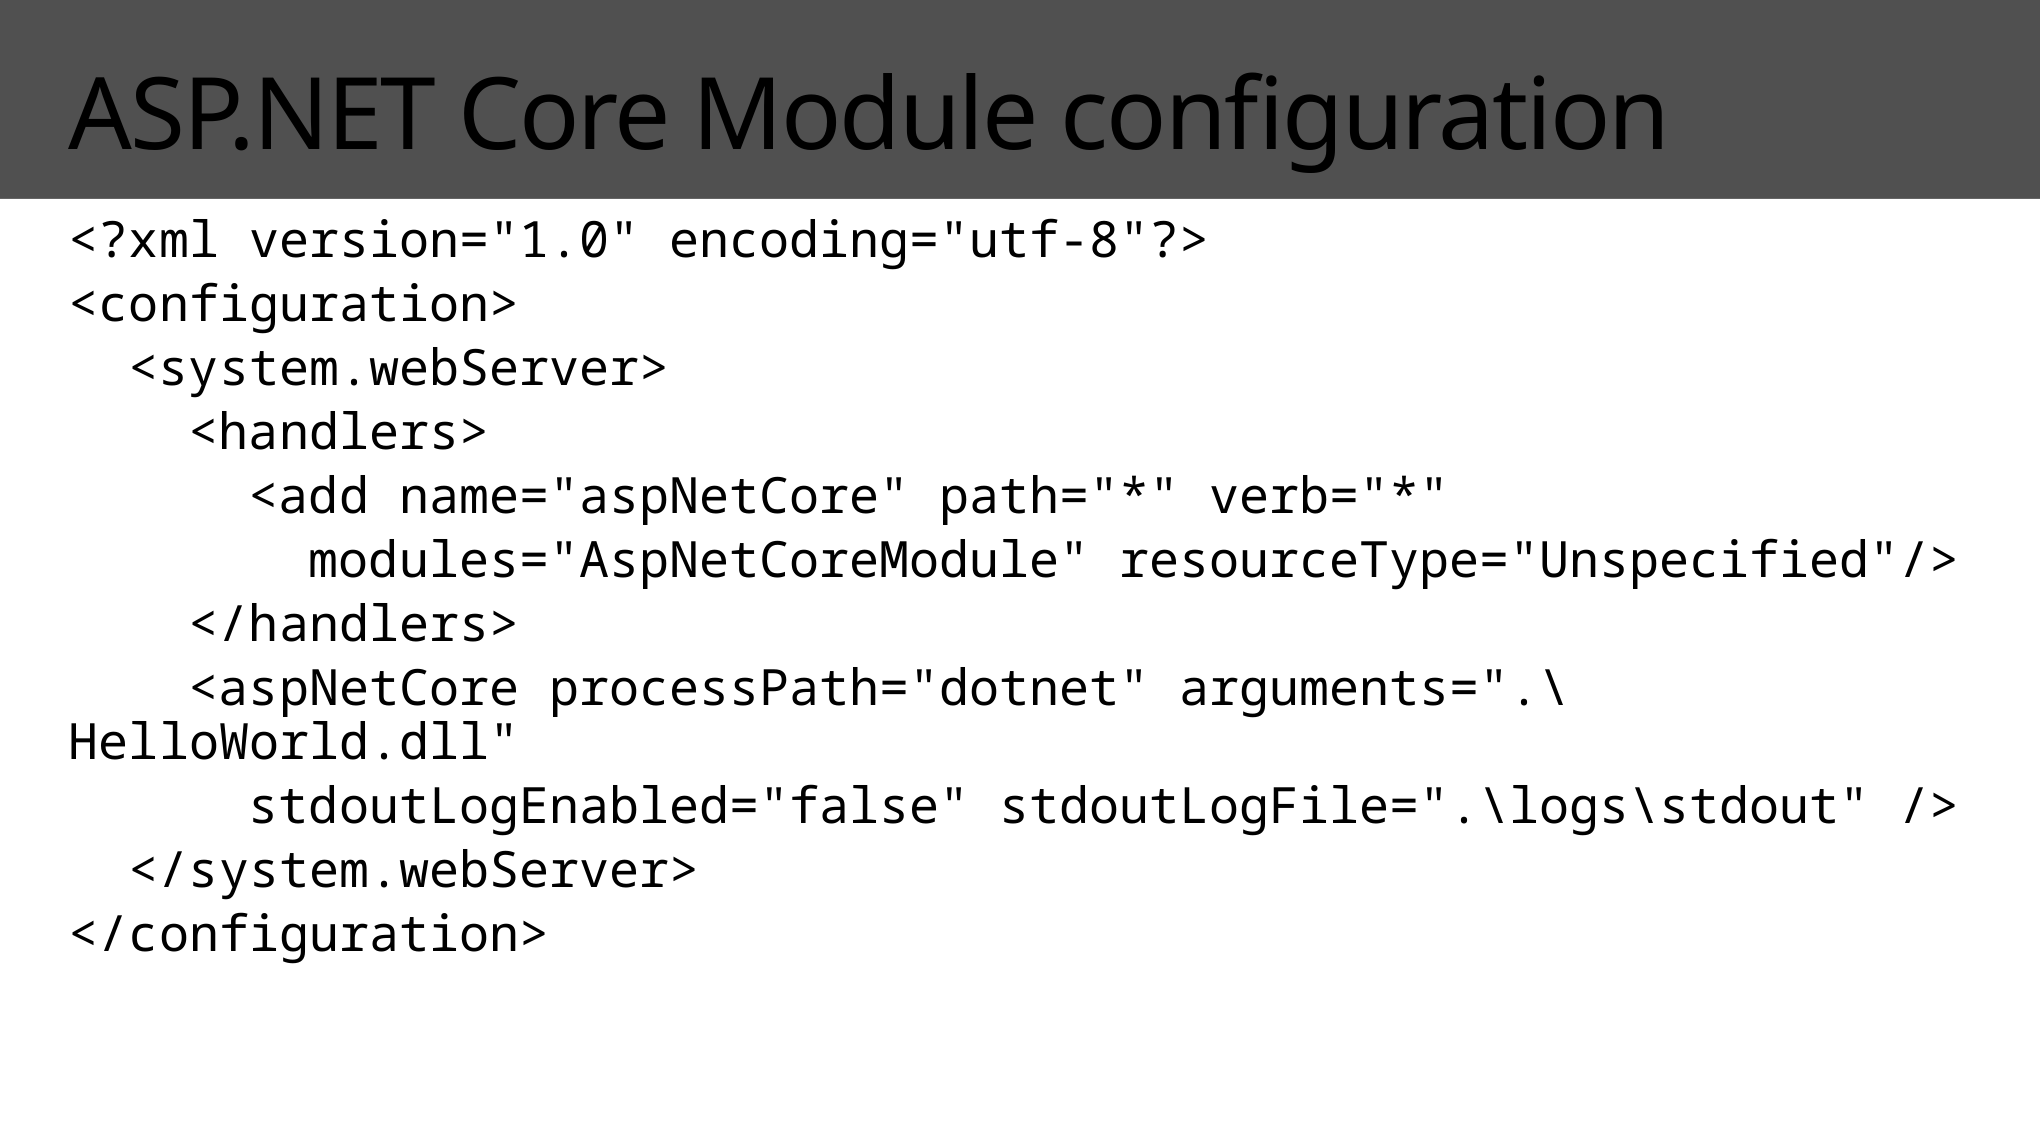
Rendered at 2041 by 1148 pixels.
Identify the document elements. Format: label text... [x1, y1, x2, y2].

list <?xml version="1.0" encoding="utf-8"?> <configuration> <system.webServer> <handlers> <add name="aspNetCore" path="*" verb="*" modules="AspNetCoreModule" resourceType="Unspecified"/> </handlers> <aspNetCore processPath="dotnet" arguments=".\HelloWorld.dll" stdoutLogEnabled="false" stdoutLogFile=".\logs\stdout" /> </system.webServer> </configuration> [45, 199, 1996, 951]
title ASP.NET Core Module configuration [45, 48, 1996, 199]
